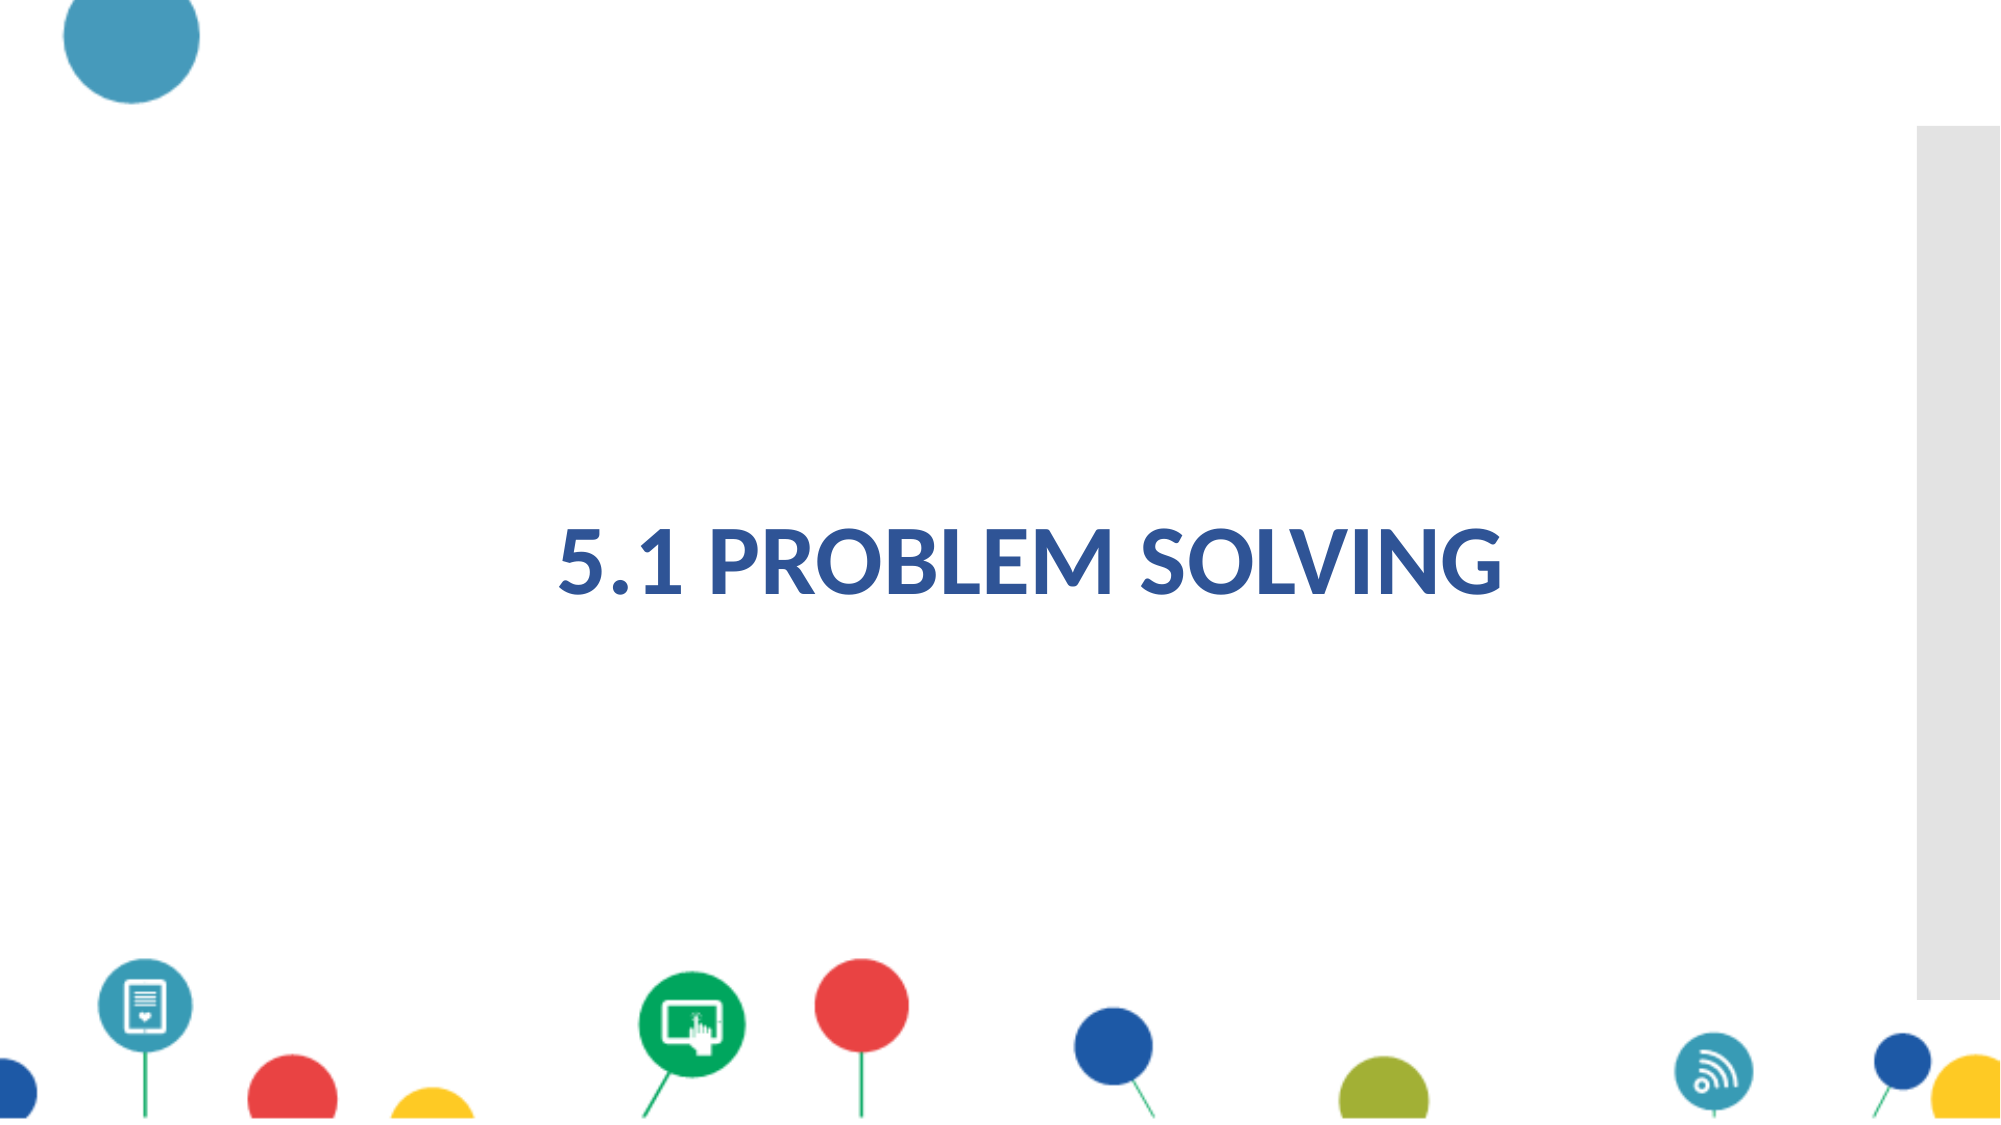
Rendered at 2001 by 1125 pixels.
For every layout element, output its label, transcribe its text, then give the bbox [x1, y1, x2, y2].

text_box [1916, 125, 2000, 1000]
text_box [0, 0, 2000, 1125]
title 5.1 Problem solving [218, 177, 1521, 948]
